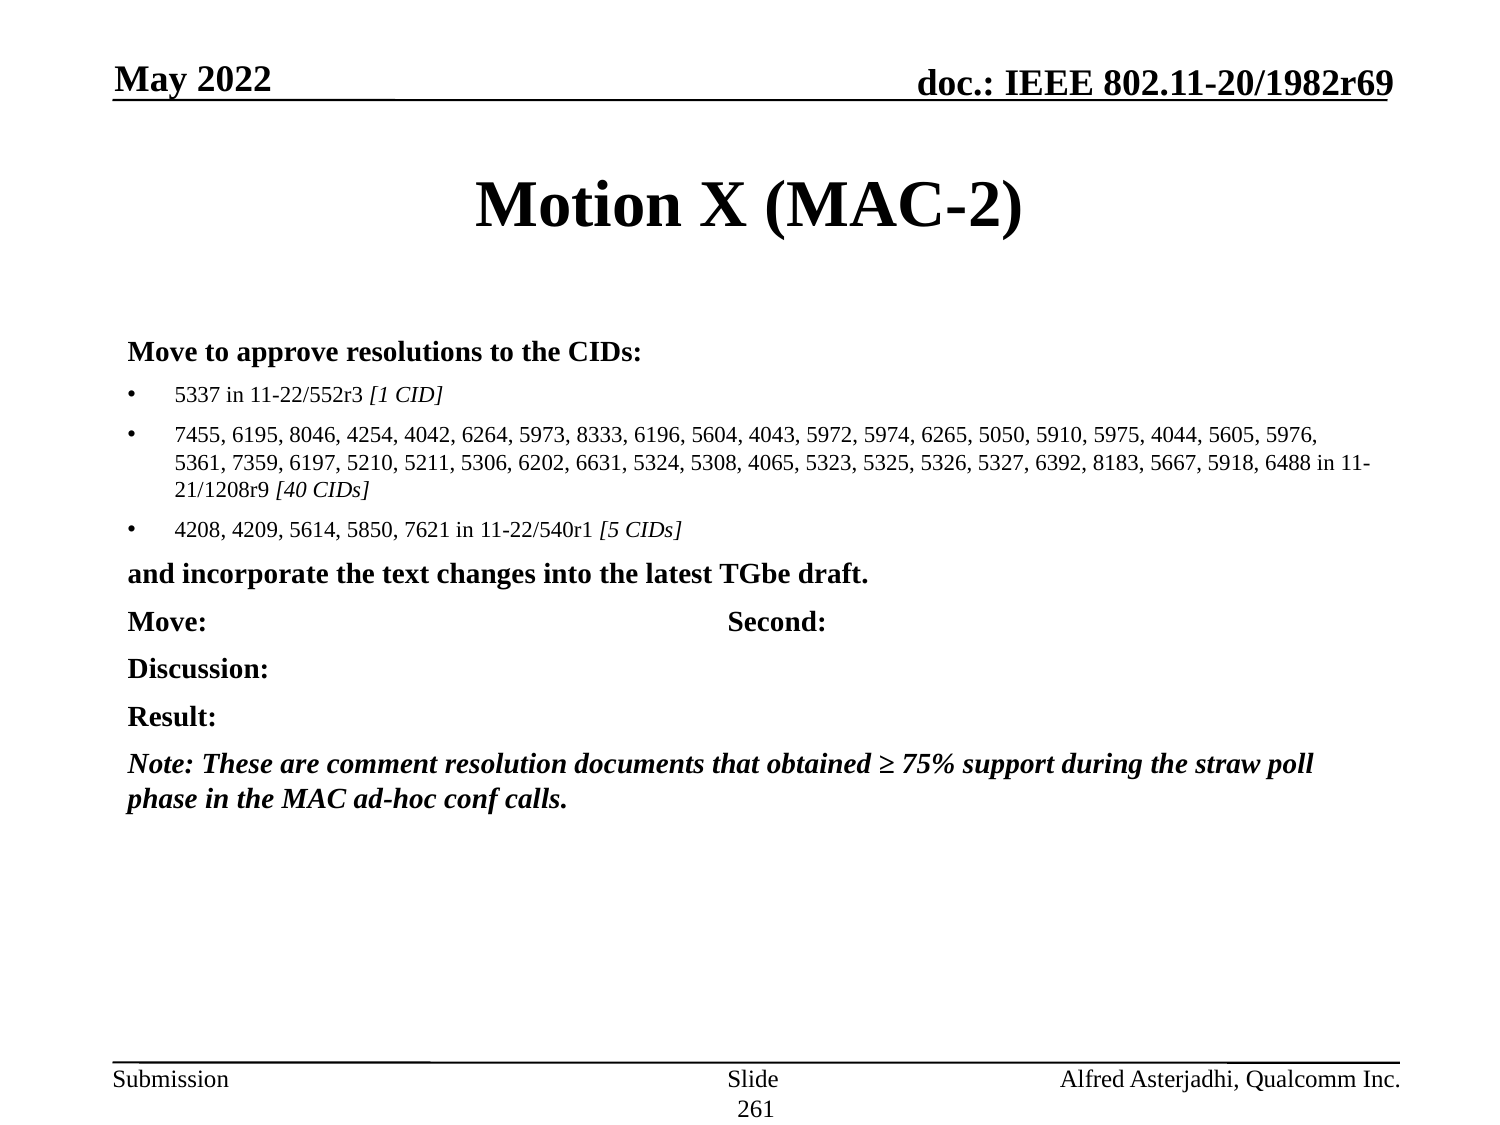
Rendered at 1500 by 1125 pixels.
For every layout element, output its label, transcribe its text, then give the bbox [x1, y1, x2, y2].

footer Alfred Asterjadhi, Qualcomm Inc. [878, 1061, 1402, 1093]
title Motion X (MAC-2) [112, 112, 1388, 288]
list Move to approve resolutions to the CIDs: 5337 in 11-22/552r3 [1 CID] 7455, 6195, 8046, 4254, 4042, 6264, 5973, 8333, 6196, 5604, 4043, 5972, 5974, 6265, 5050, 5910, 5975, 4044, 5605, 5976, 5361, 7359, 6197, 5210, 5211, 5306, 6202, 6631, 5324, 5308, 4065, 5323, 5325, 5326, 5327, 6392, 8183, 5667, 5918, 6488 in 11-21/1208r9 [40 CIDs] 4208, 4209, 5614, 5850, 7621 in 11-22/540r1 [5 CIDs] and incorporate the text changes into the latest TGbe draft. Move: Second: Discussion: Result: Note: These are comment resolution documents that obtained ≥ 75% support during the straw poll phase in the MAC ad-hoc conf calls. [112, 324, 1388, 1063]
slide_number Slide 261 [712, 1061, 800, 1123]
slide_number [114, 54, 423, 100]
